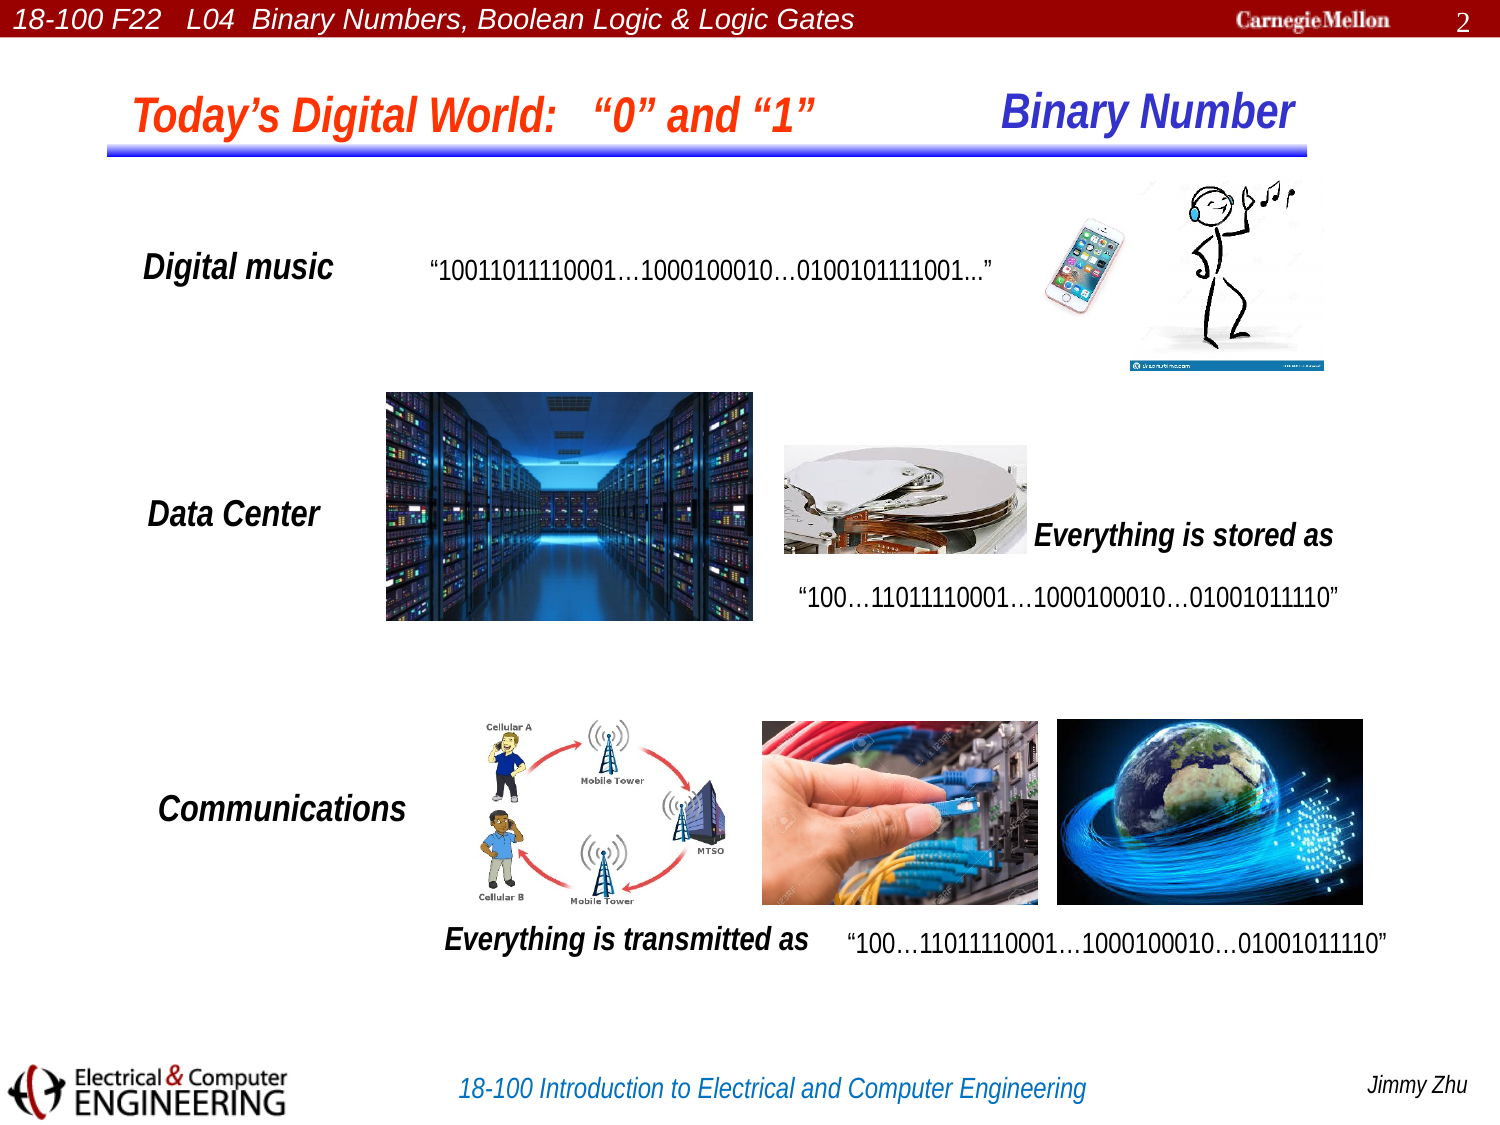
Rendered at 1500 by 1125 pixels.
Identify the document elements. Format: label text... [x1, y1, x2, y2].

picture [762, 721, 1038, 906]
text_box Binary Number [986, 71, 1310, 146]
picture [1057, 719, 1364, 905]
text_box [107, 144, 1308, 157]
text_box “100…11011110001…1000100010…01001011110” [832, 916, 1403, 967]
picture [385, 392, 753, 622]
text_box Communications [143, 776, 422, 837]
text_box Data Center [132, 481, 335, 542]
text_box Today’s Digital World: “0” and “1” [116, 75, 831, 144]
picture [784, 444, 1027, 554]
text_box Everything is transmitted as [429, 909, 833, 965]
picture [449, 717, 734, 907]
text_box Digital music [128, 234, 349, 295]
picture [0, 1058, 298, 1125]
slide_number 2 [1217, 0, 1494, 34]
text_box Everything is stored as [1027, 505, 1350, 561]
text_box “100…11011110001…1000100010…01001011110” [784, 570, 1354, 621]
picture [1012, 167, 1324, 372]
text_box “10011011110001…1000100010…0100101111001...” [415, 244, 1007, 294]
